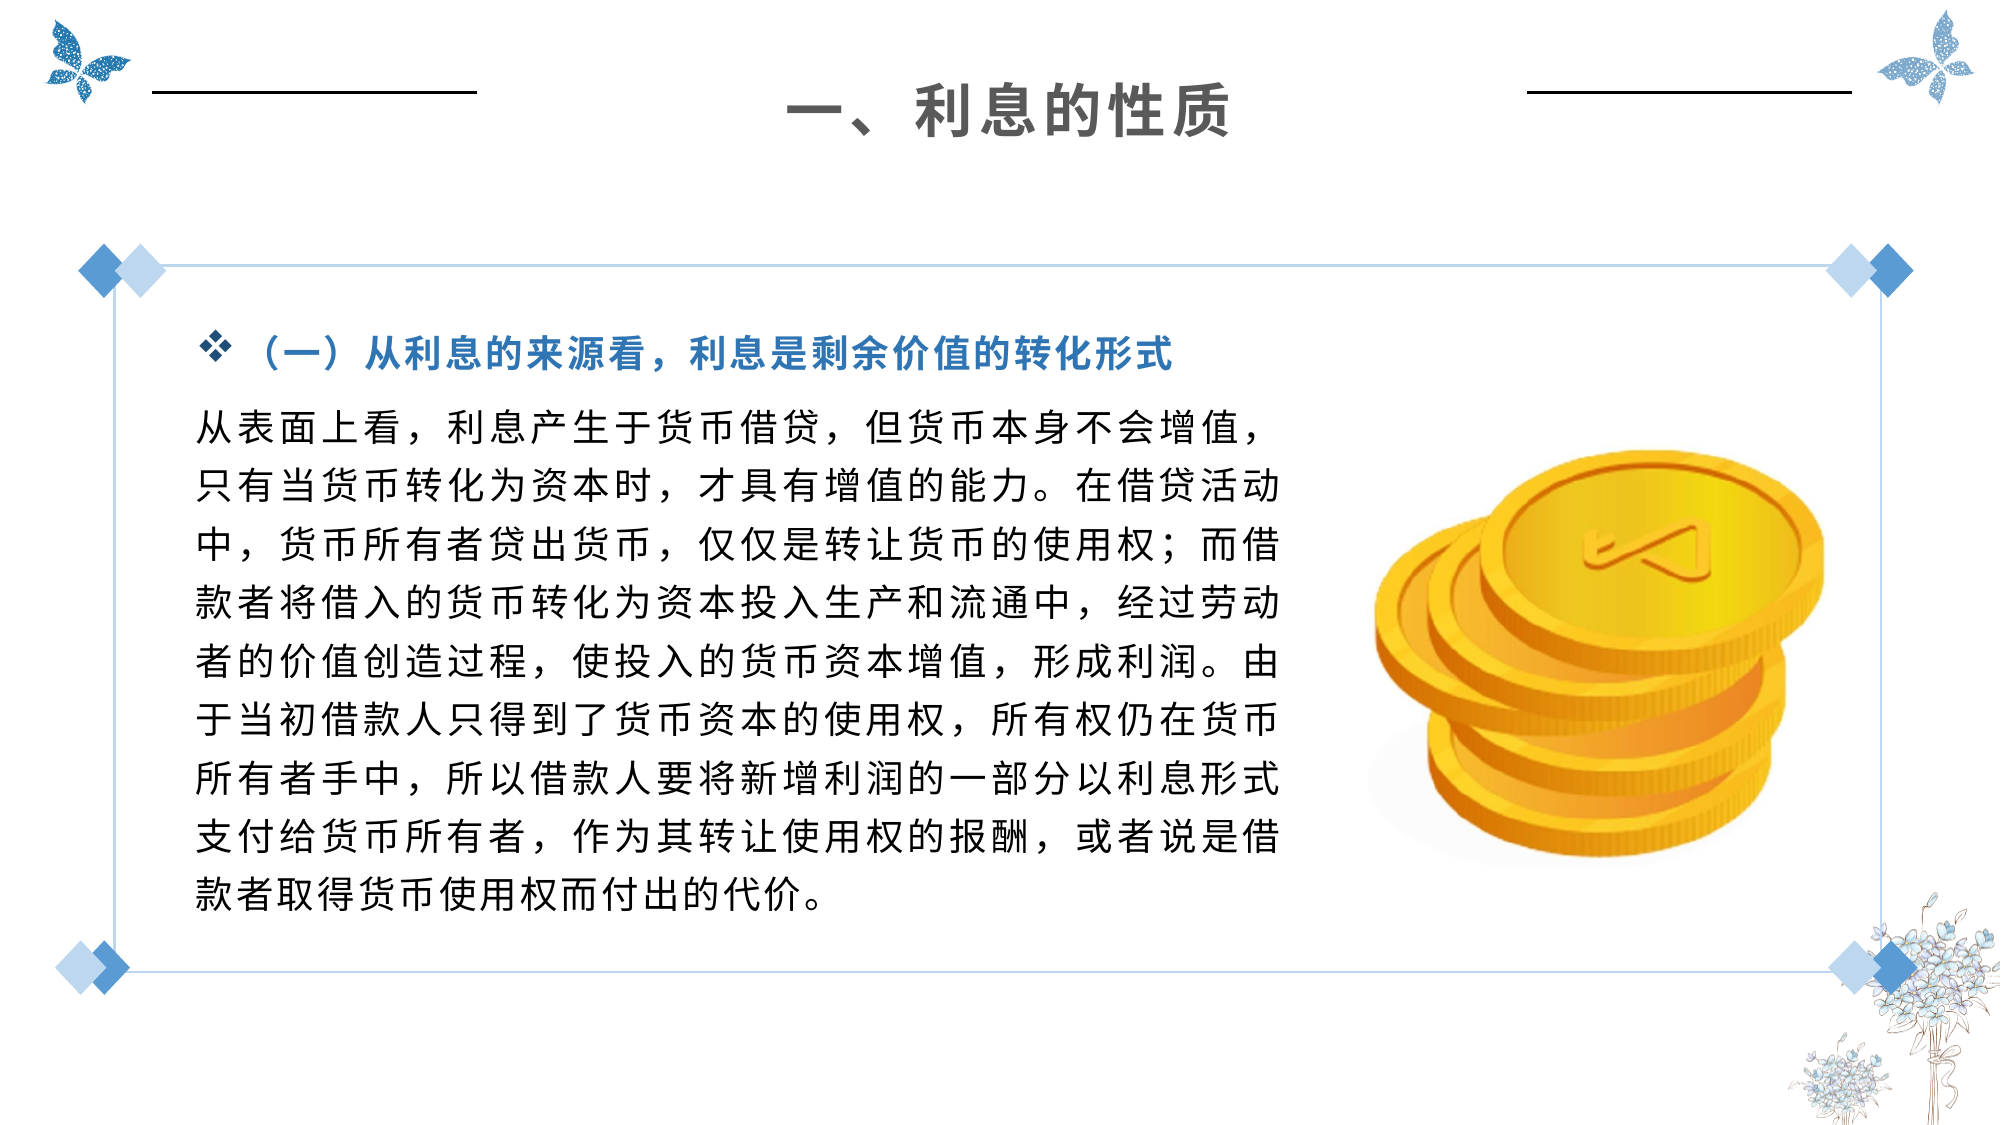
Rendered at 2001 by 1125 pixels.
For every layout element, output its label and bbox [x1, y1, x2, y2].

text_box [54, 243, 1918, 995]
picture [1788, 892, 2000, 1125]
picture [1365, 432, 1829, 867]
text_box [151, 66, 1852, 153]
